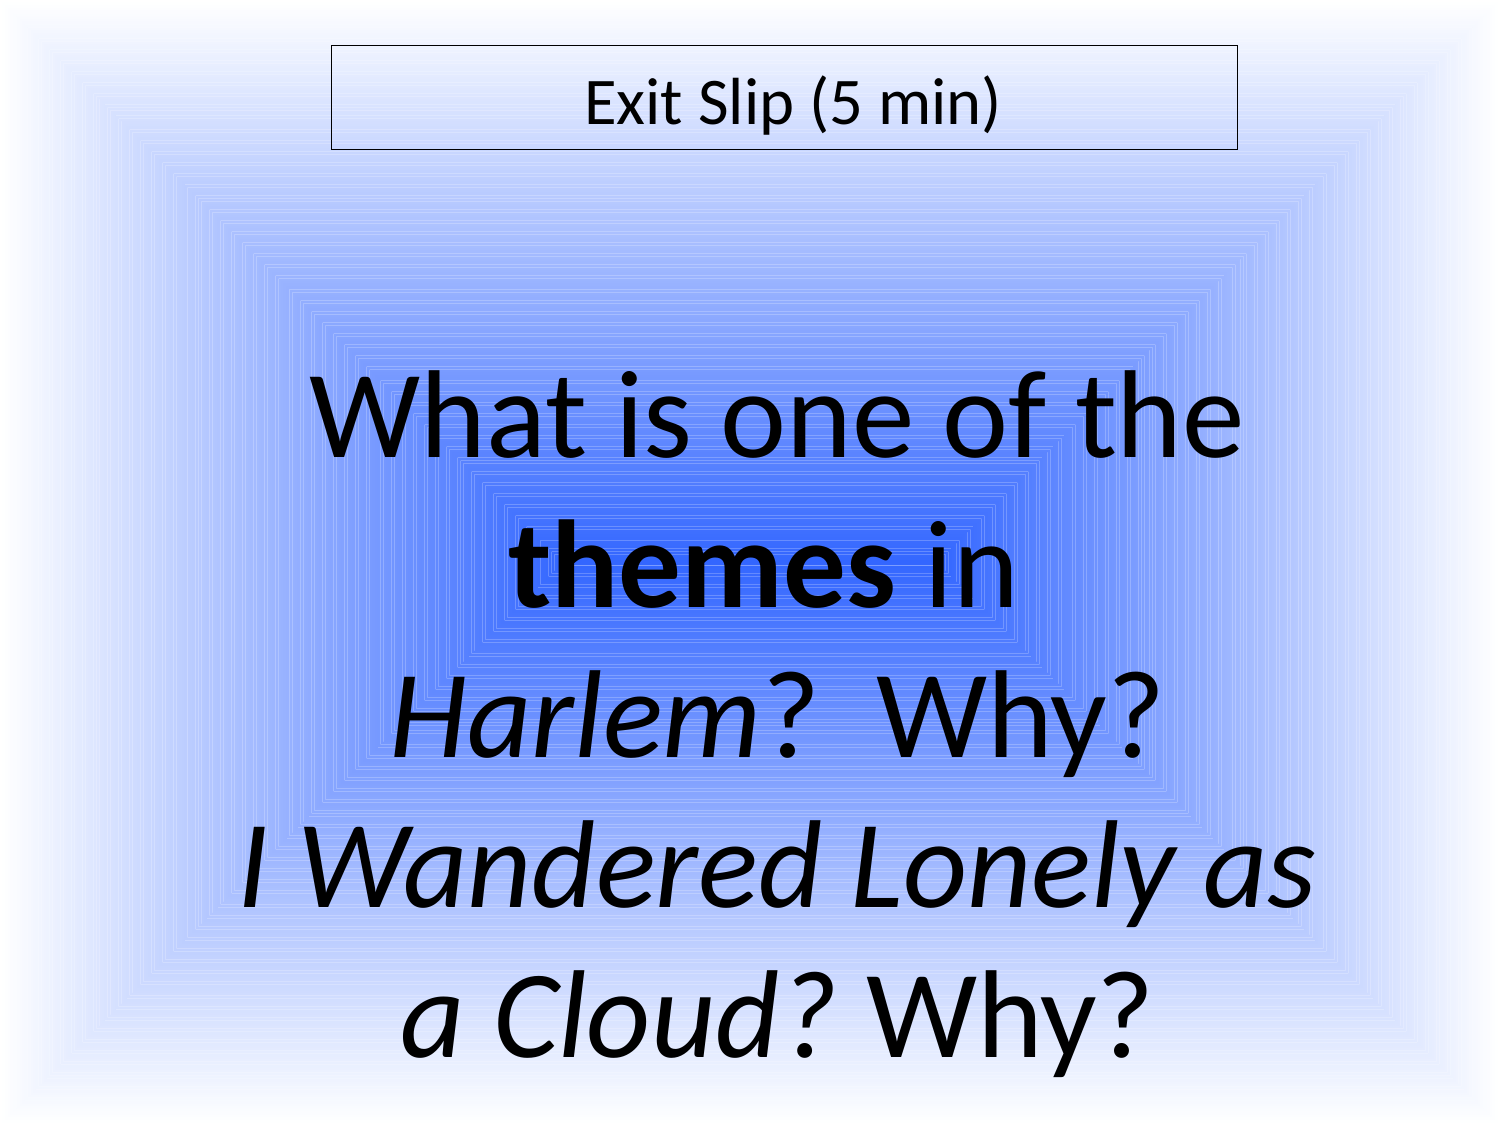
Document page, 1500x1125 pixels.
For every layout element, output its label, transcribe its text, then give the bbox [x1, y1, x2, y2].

text_box Exit Slip (5 min) [331, 45, 1238, 150]
text_box What is one of the themes in Harlem? Why? I Wandered Lonely as a Cloud? Why? [187, 324, 1369, 1090]
